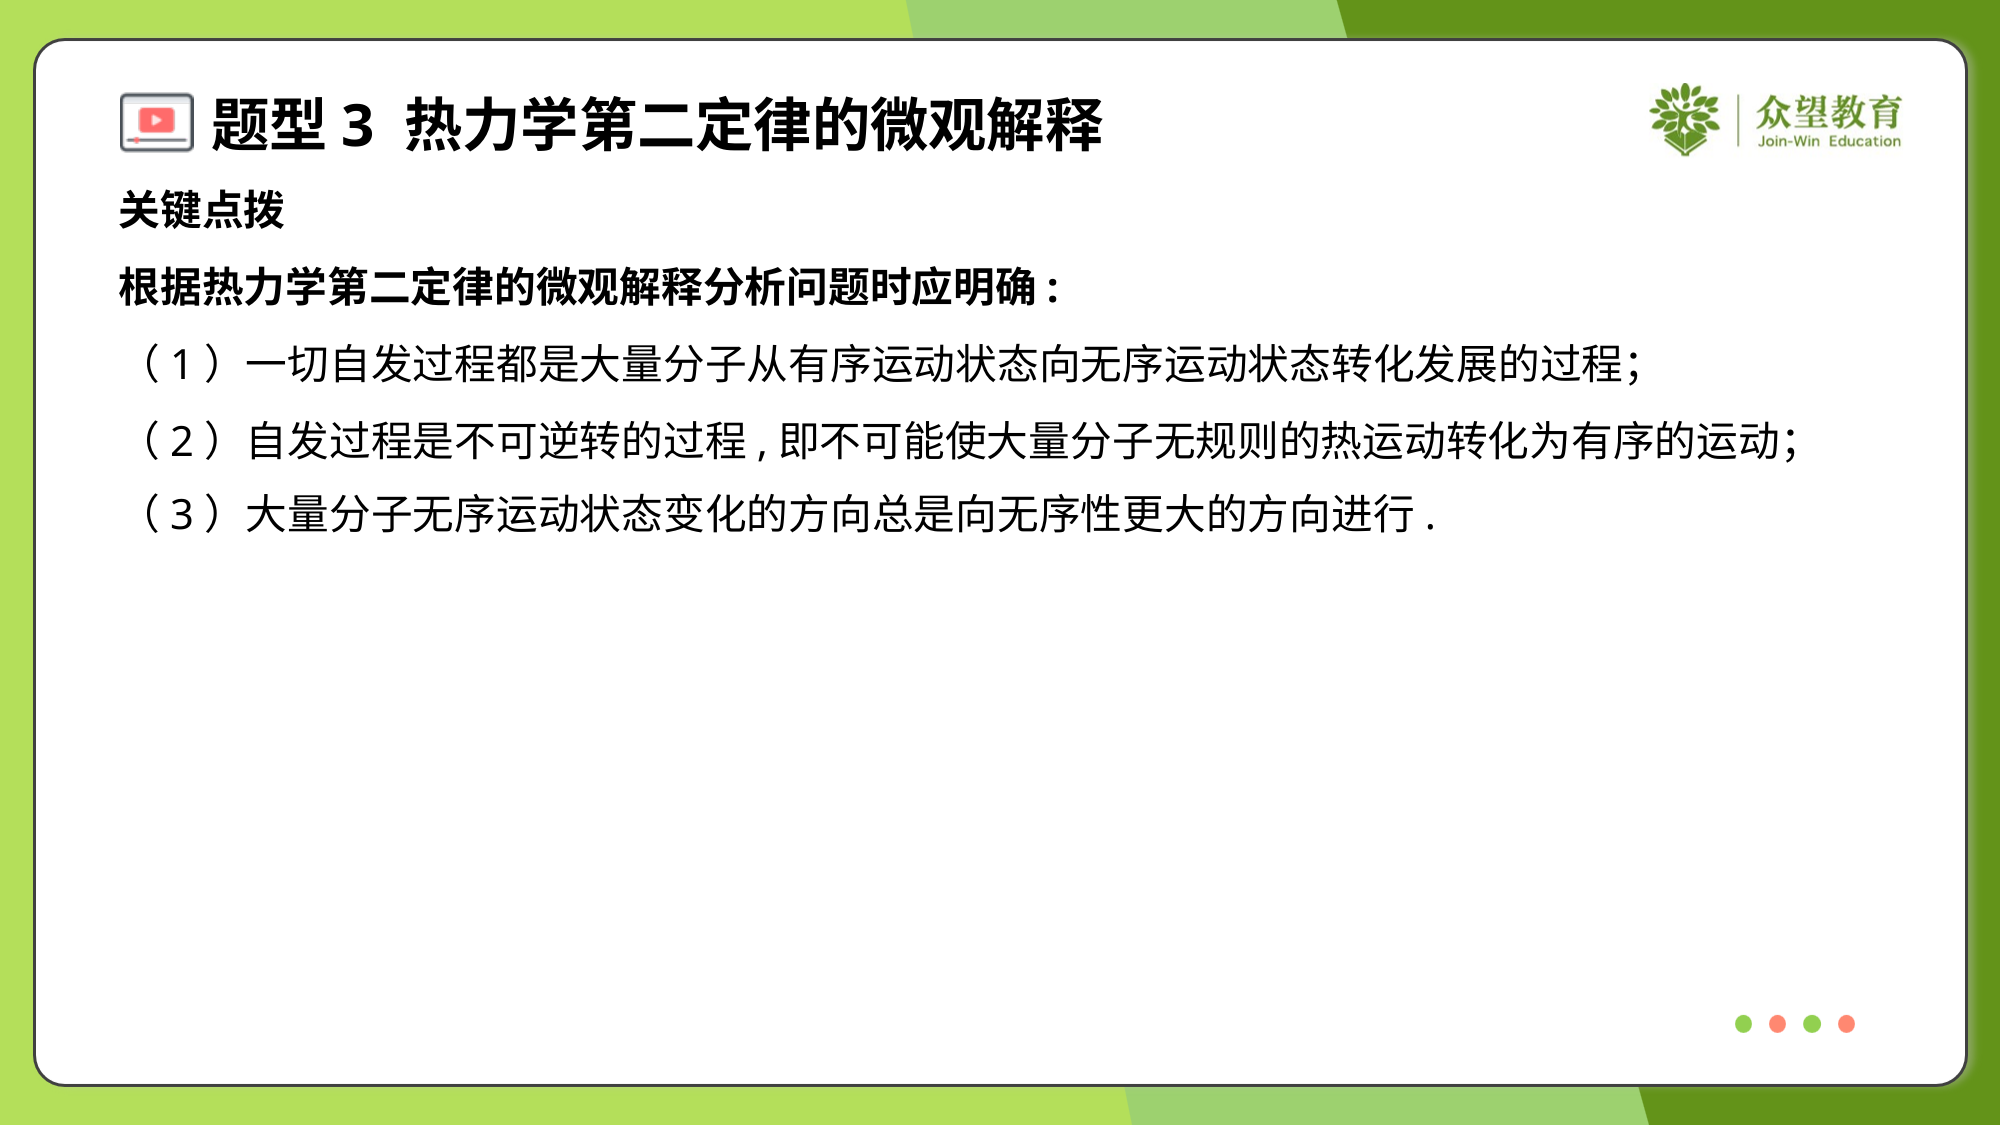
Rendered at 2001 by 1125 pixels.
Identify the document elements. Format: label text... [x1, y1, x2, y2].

picture [0, 0, 2000, 1125]
text_box 关键点拨 根据热力学第二定律的微观解释分析问题时应明确: （1）一切自发过程都是大量分子从有序运动状态向无序运动状态转化发展的过程； （2）自发过程是不可逆转的过程,即不可能使大量分子无规则的热运动转化为有序的运动； （3）大量分子无序运动状态变化的方向总是向无序性更大的方向进行. [118, 158, 1883, 531]
